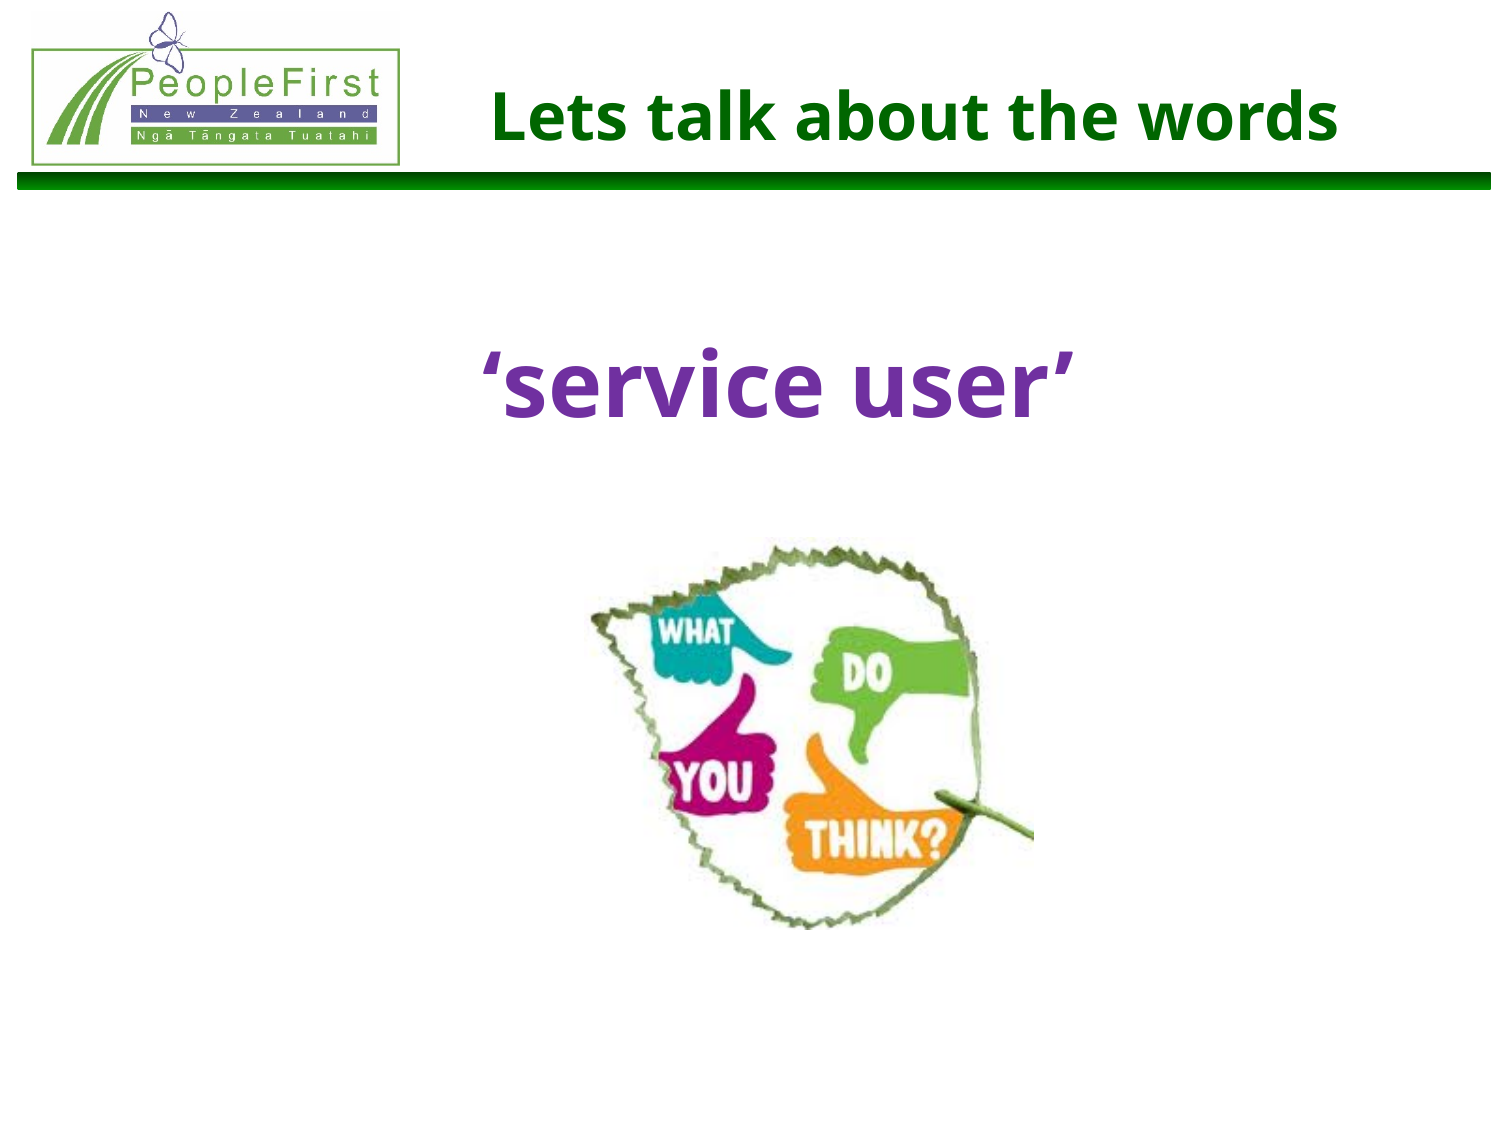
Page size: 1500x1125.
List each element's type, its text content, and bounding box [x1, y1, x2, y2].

picture [31, 11, 400, 166]
picture [584, 536, 1034, 931]
list ‘service user’ [88, 220, 1469, 1006]
title Lets talk about the words [419, 66, 1412, 145]
